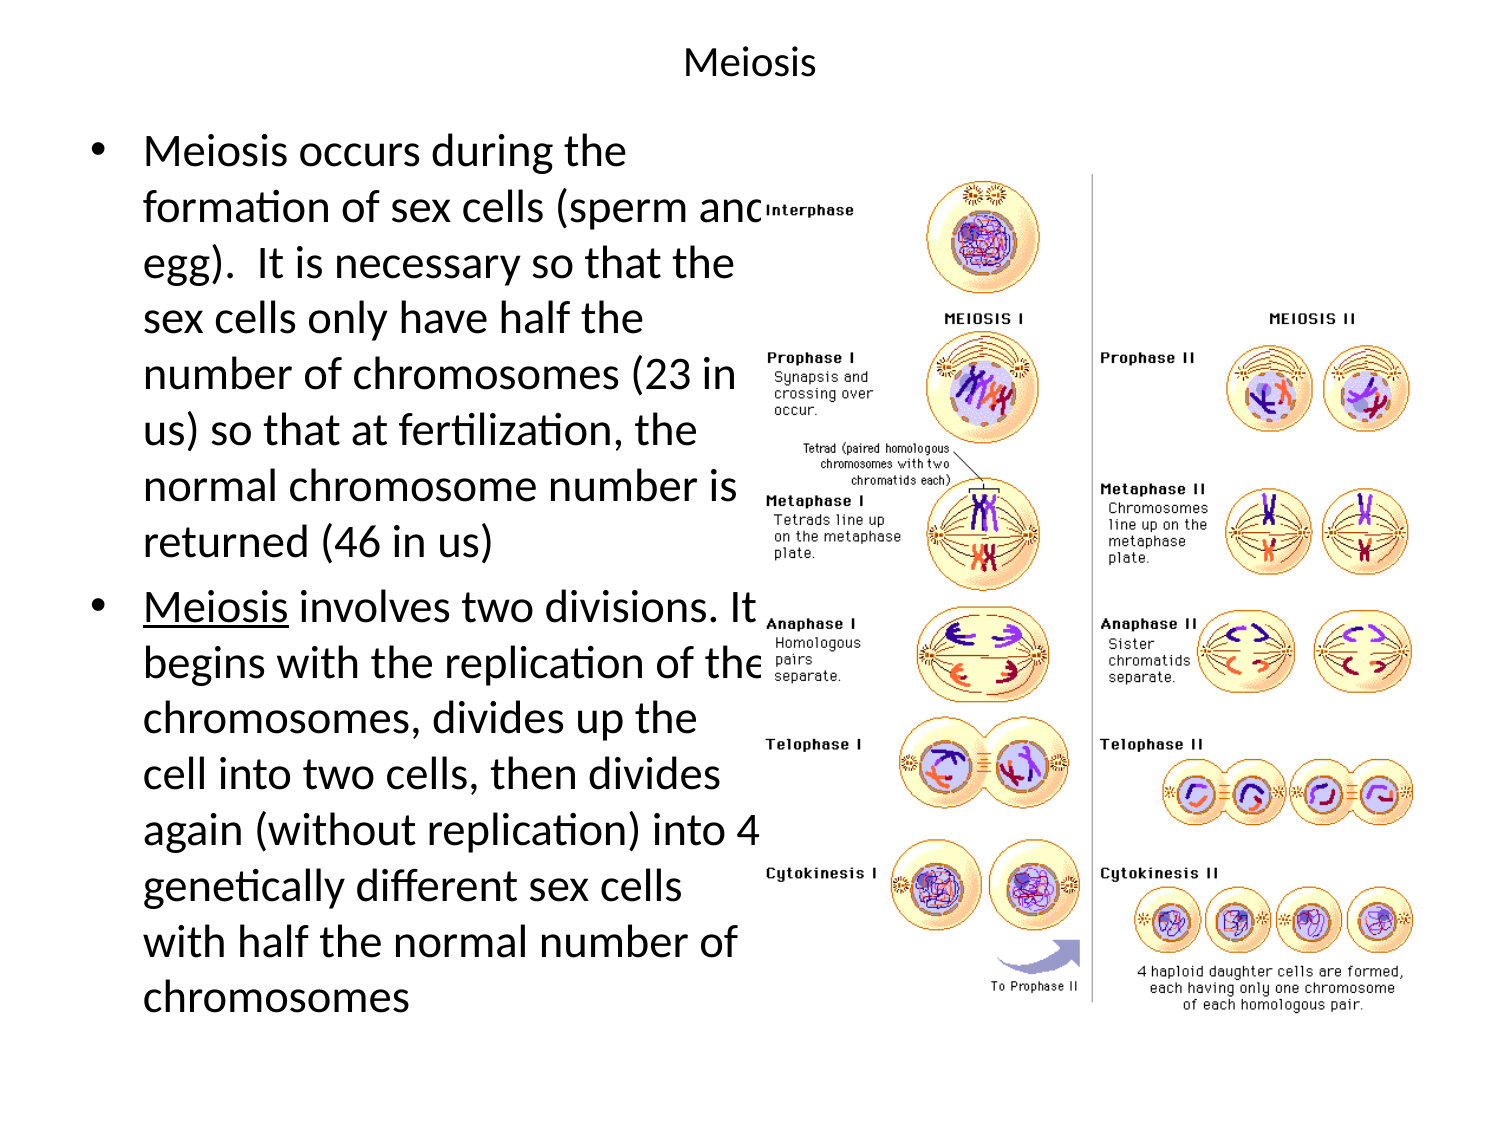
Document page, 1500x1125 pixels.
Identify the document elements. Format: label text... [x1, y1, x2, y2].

picture [760, 174, 1432, 1026]
title Meiosis [75, 24, 1425, 93]
list Meiosis occurs during the formation of sex cells (sperm and egg). It is necessary so that the sex cells only have half the number of chromosomes (23 in us) so that at fertilization, the normal chromosome number is returned (46 in us) Meiosis involves two divisions. It begins with the replication of the chromosomes, divides up the cell into two cells, then divides again (without replication) into 4 genetically different sex cells with half the normal number of chromosomes [75, 112, 788, 1063]
